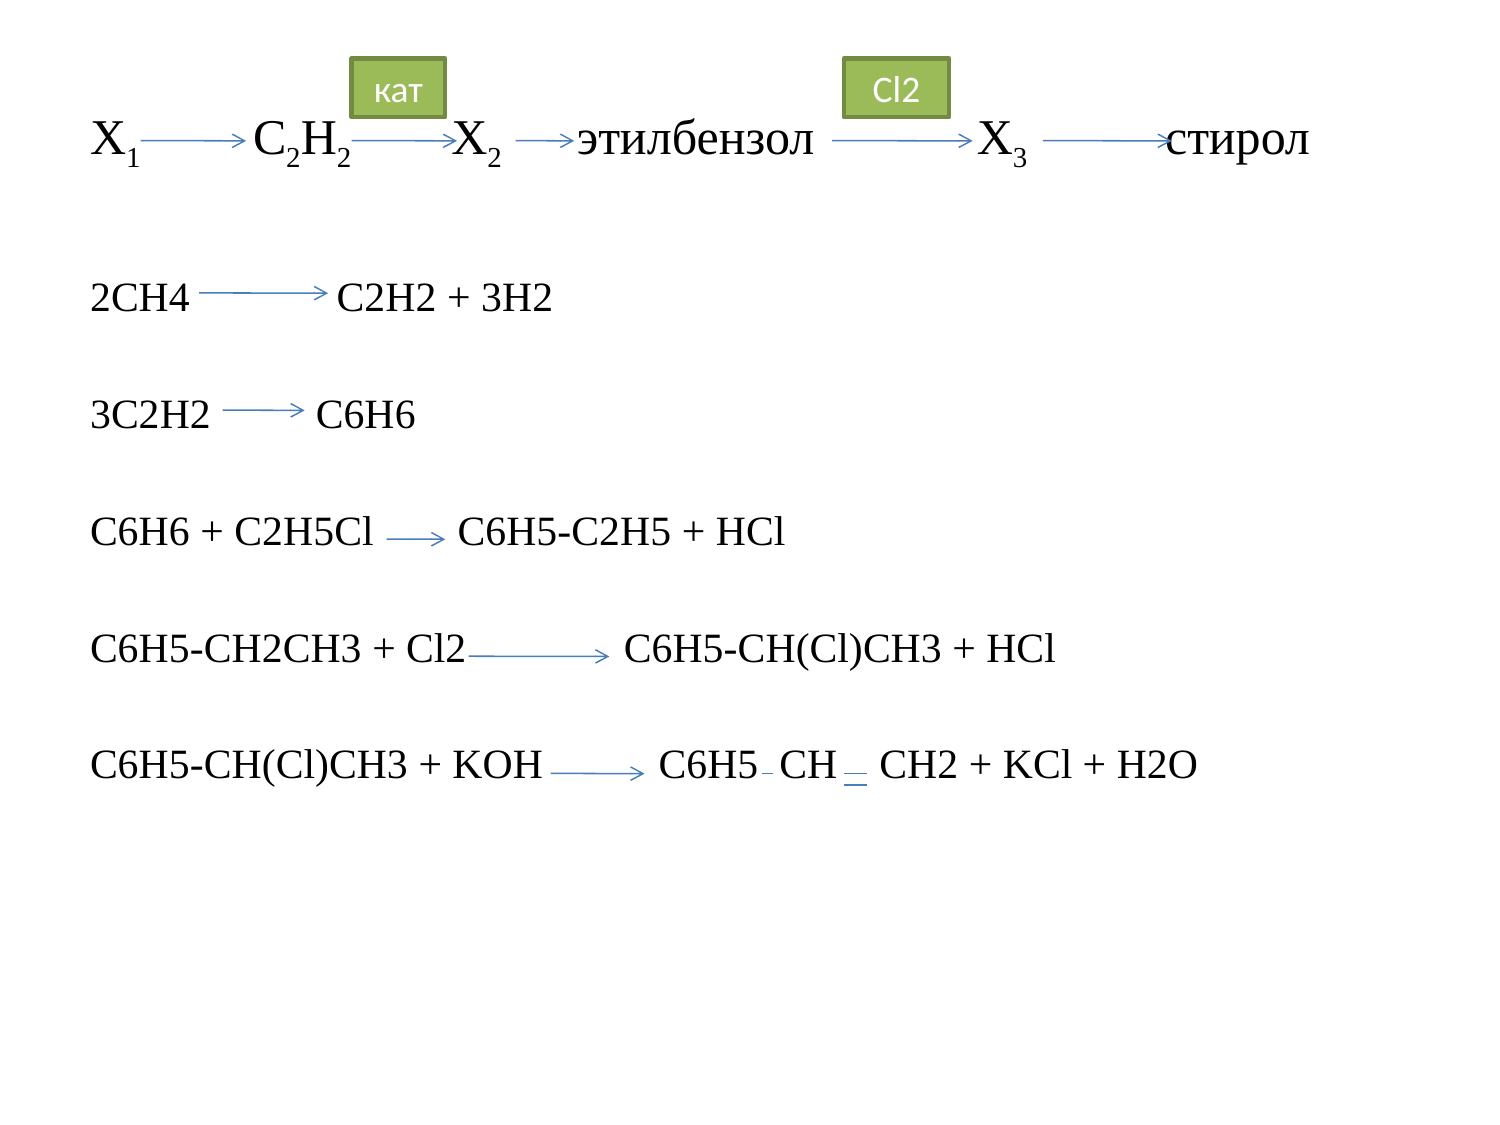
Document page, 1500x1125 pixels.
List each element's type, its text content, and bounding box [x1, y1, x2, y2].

text_box кат [349, 56, 447, 119]
title X1 C2H2 X2 этилбензол Х3 стирол [75, 45, 1425, 233]
list 2CH4 C2H2 + 3H2 3C2H2 C6H6 C6H6 + C2H5Cl C6H5-C2H5 + HCl C6H5-CH2CH3 + Cl2 C6H5-CH(Cl)CH3 + HCl C6H5-CH(Cl)CH3 + KOH C6H5 CH CH2 + KCl + H2O [75, 262, 1425, 1005]
text_box Cl2 [842, 56, 951, 119]
